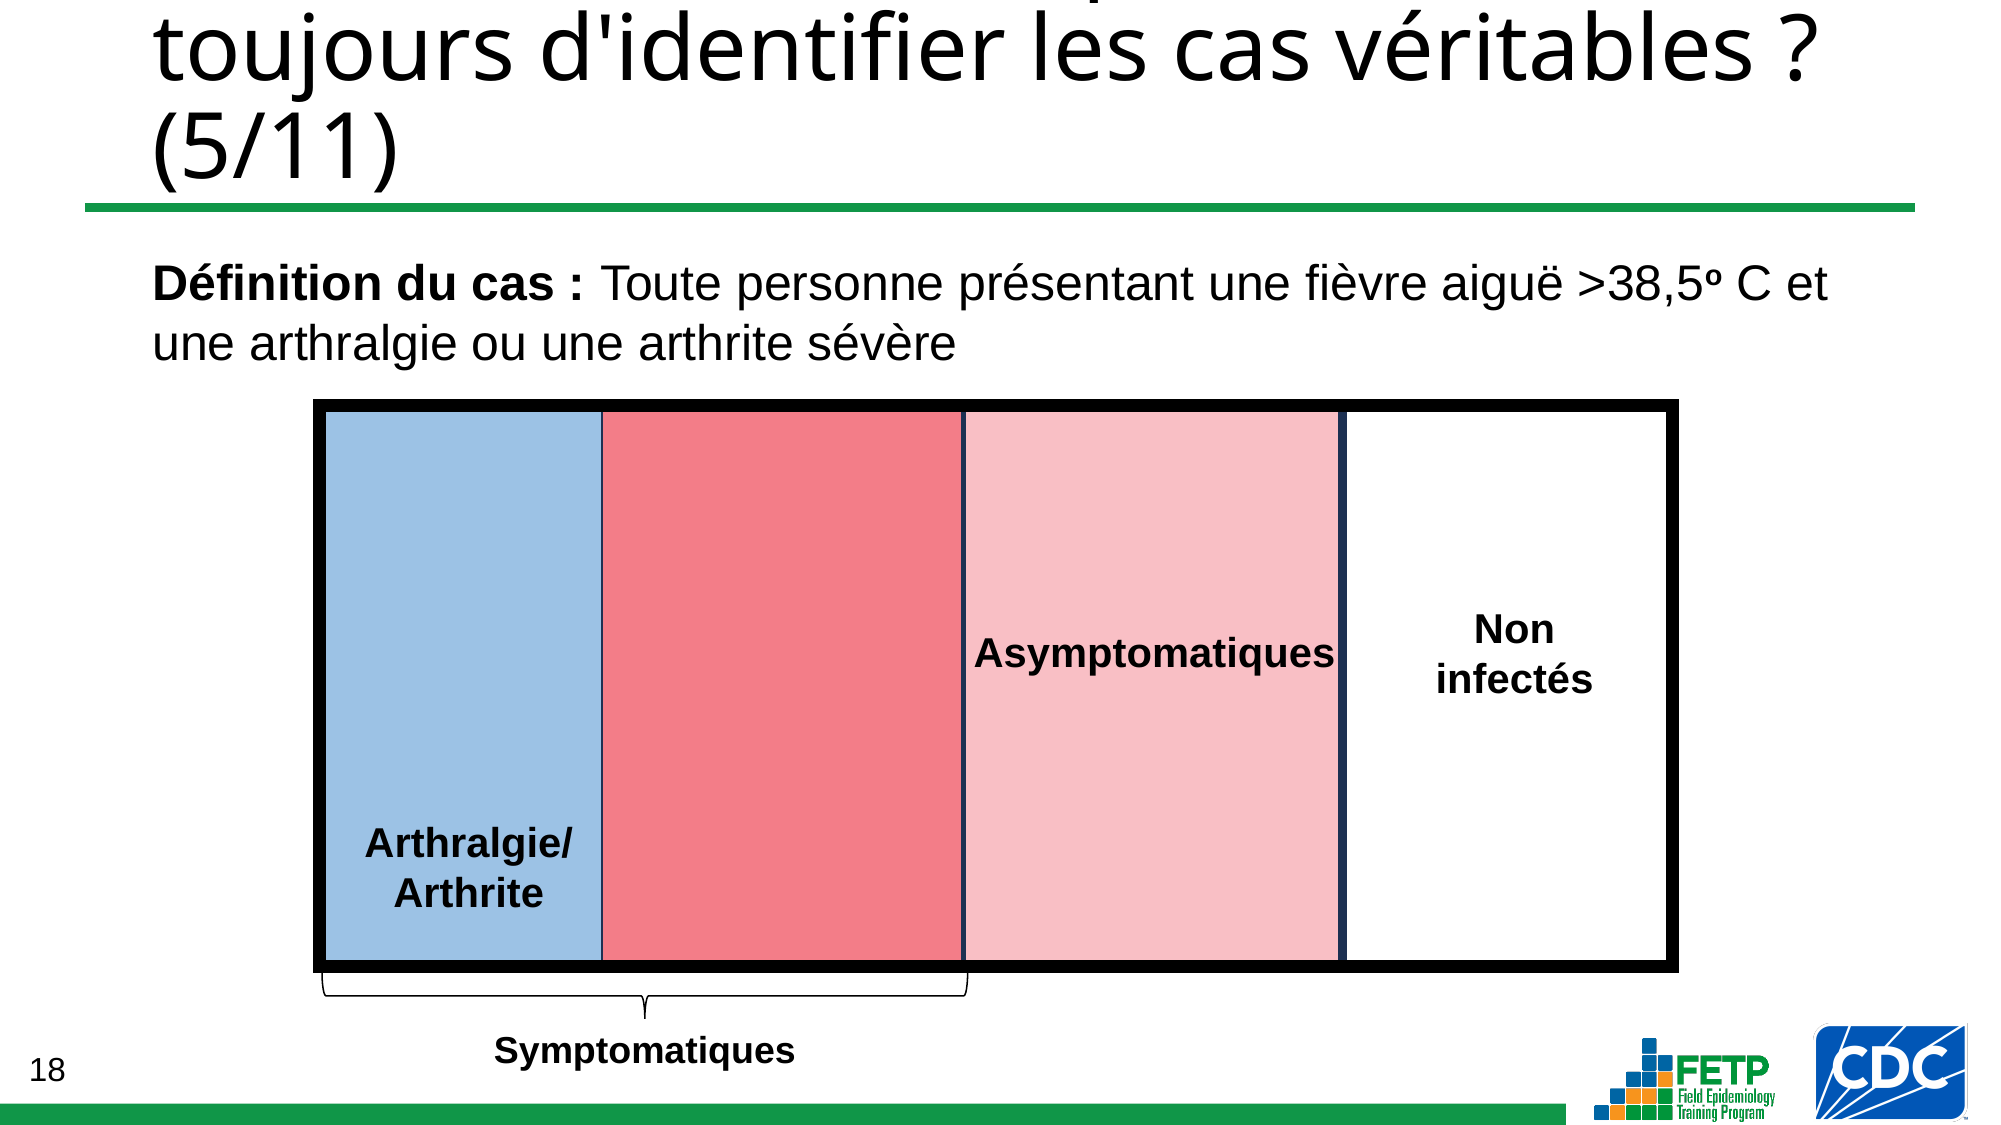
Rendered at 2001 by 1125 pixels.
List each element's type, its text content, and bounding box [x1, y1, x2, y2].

list Définition du cas : Toute personne présentant une fièvre aiguë >38,5o C et une arthralgie ou une arthrite sévère [137, 242, 1863, 400]
title Une définition de cas permet-elle toujours d'identifier les cas véritables ? (5/11) [137, 75, 1863, 207]
text_box [319, 405, 1673, 967]
text_box Asymptomatiques [958, 618, 1353, 684]
text_box [322, 972, 968, 1018]
picture [1813, 1023, 1968, 1122]
picture [1594, 1038, 1775, 1122]
text_box Symptomatiques [404, 1018, 886, 1079]
